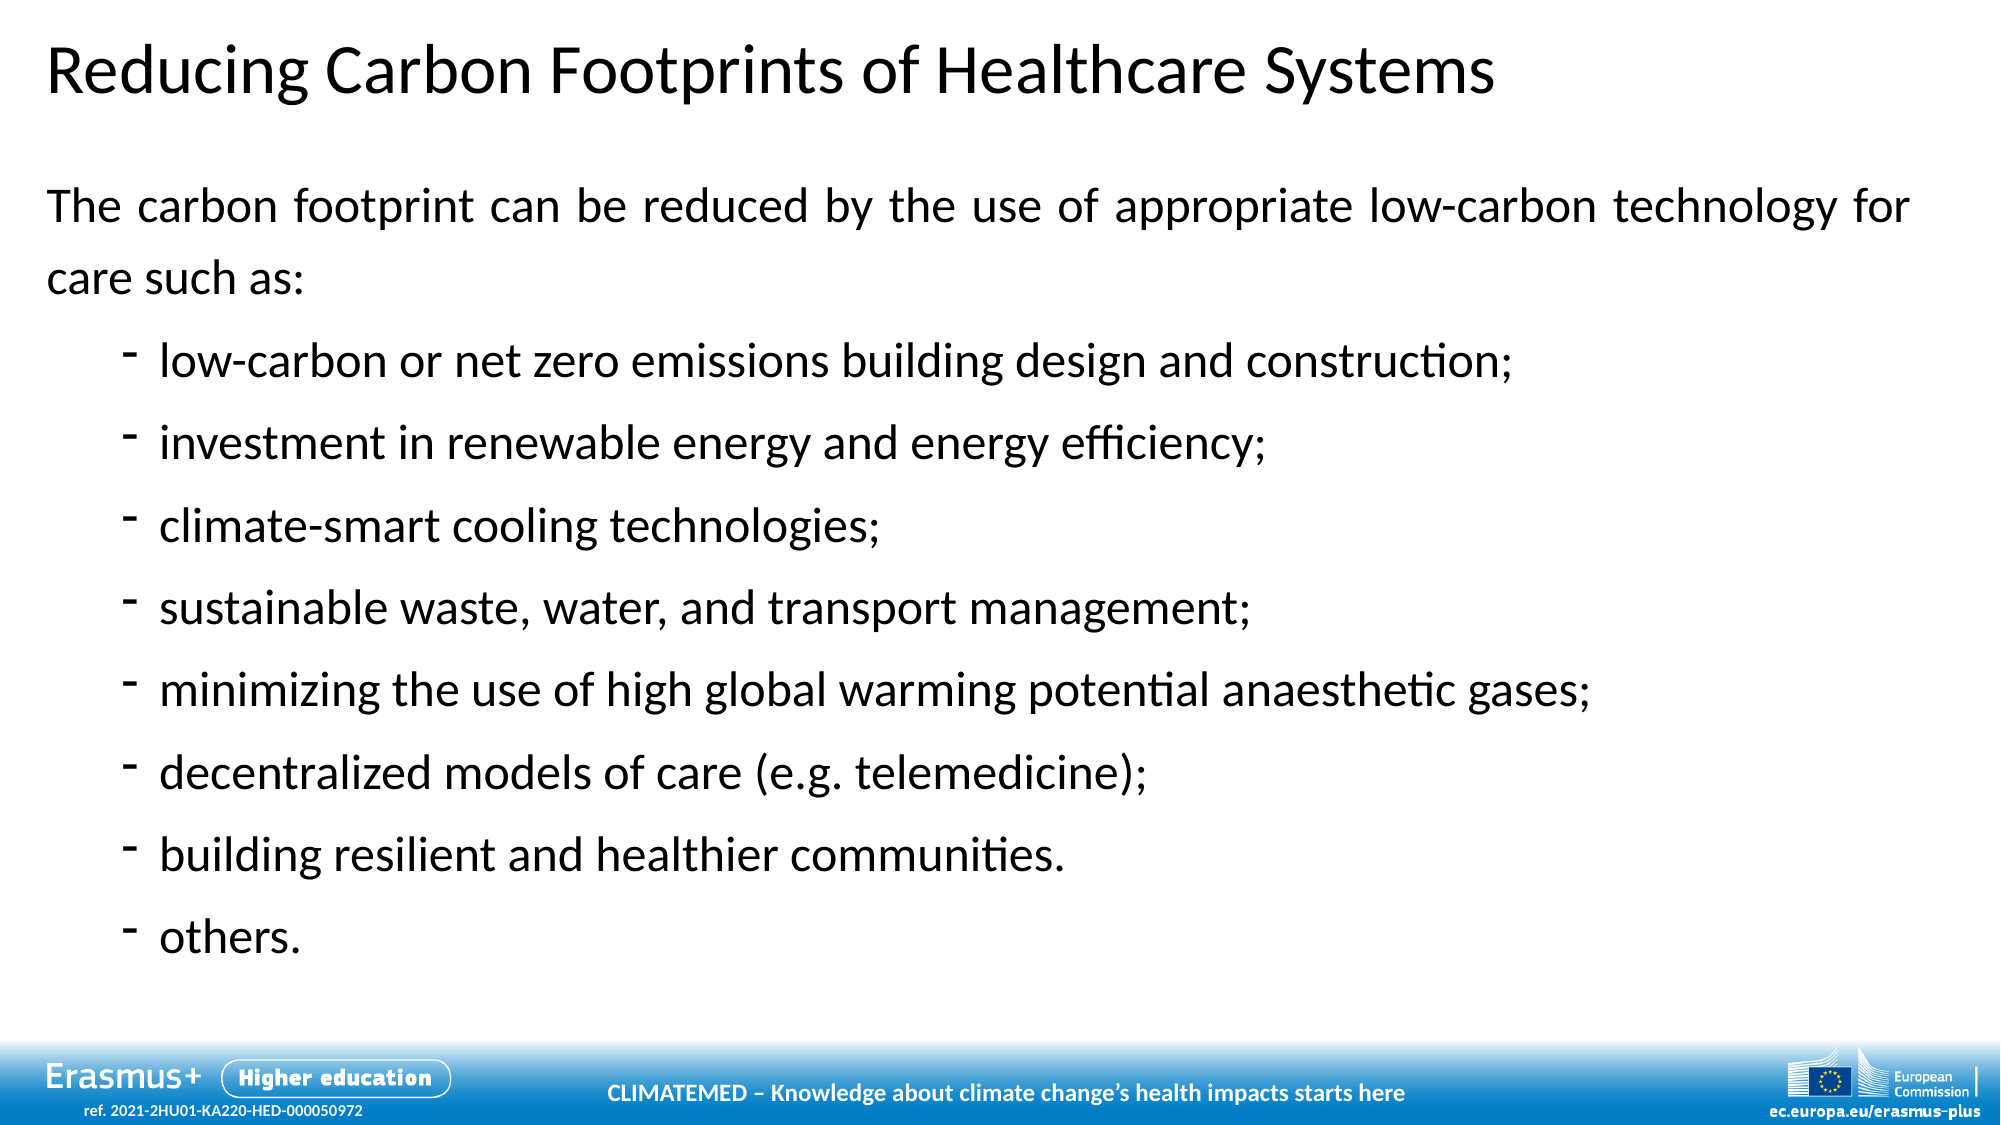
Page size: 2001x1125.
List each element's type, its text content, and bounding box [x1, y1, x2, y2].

picture [0, 899, 2000, 1125]
title Reducing Carbon Footprints of Healthcare Systems [31, 25, 1984, 116]
list The carbon footprint can be reduced by the use of appropriate low-carbon technology for care such as: low-carbon or net zero emissions building design and construction; investment in renewable energy and energy efficiency; climate-smart cooling technologies; sustainable waste, water, and transport management; minimizing the use of high global warming potential anaesthetic gases; decentralized models of care (e.g. telemedicine); building resilient and healthier communities. others. [31, 153, 1928, 1035]
